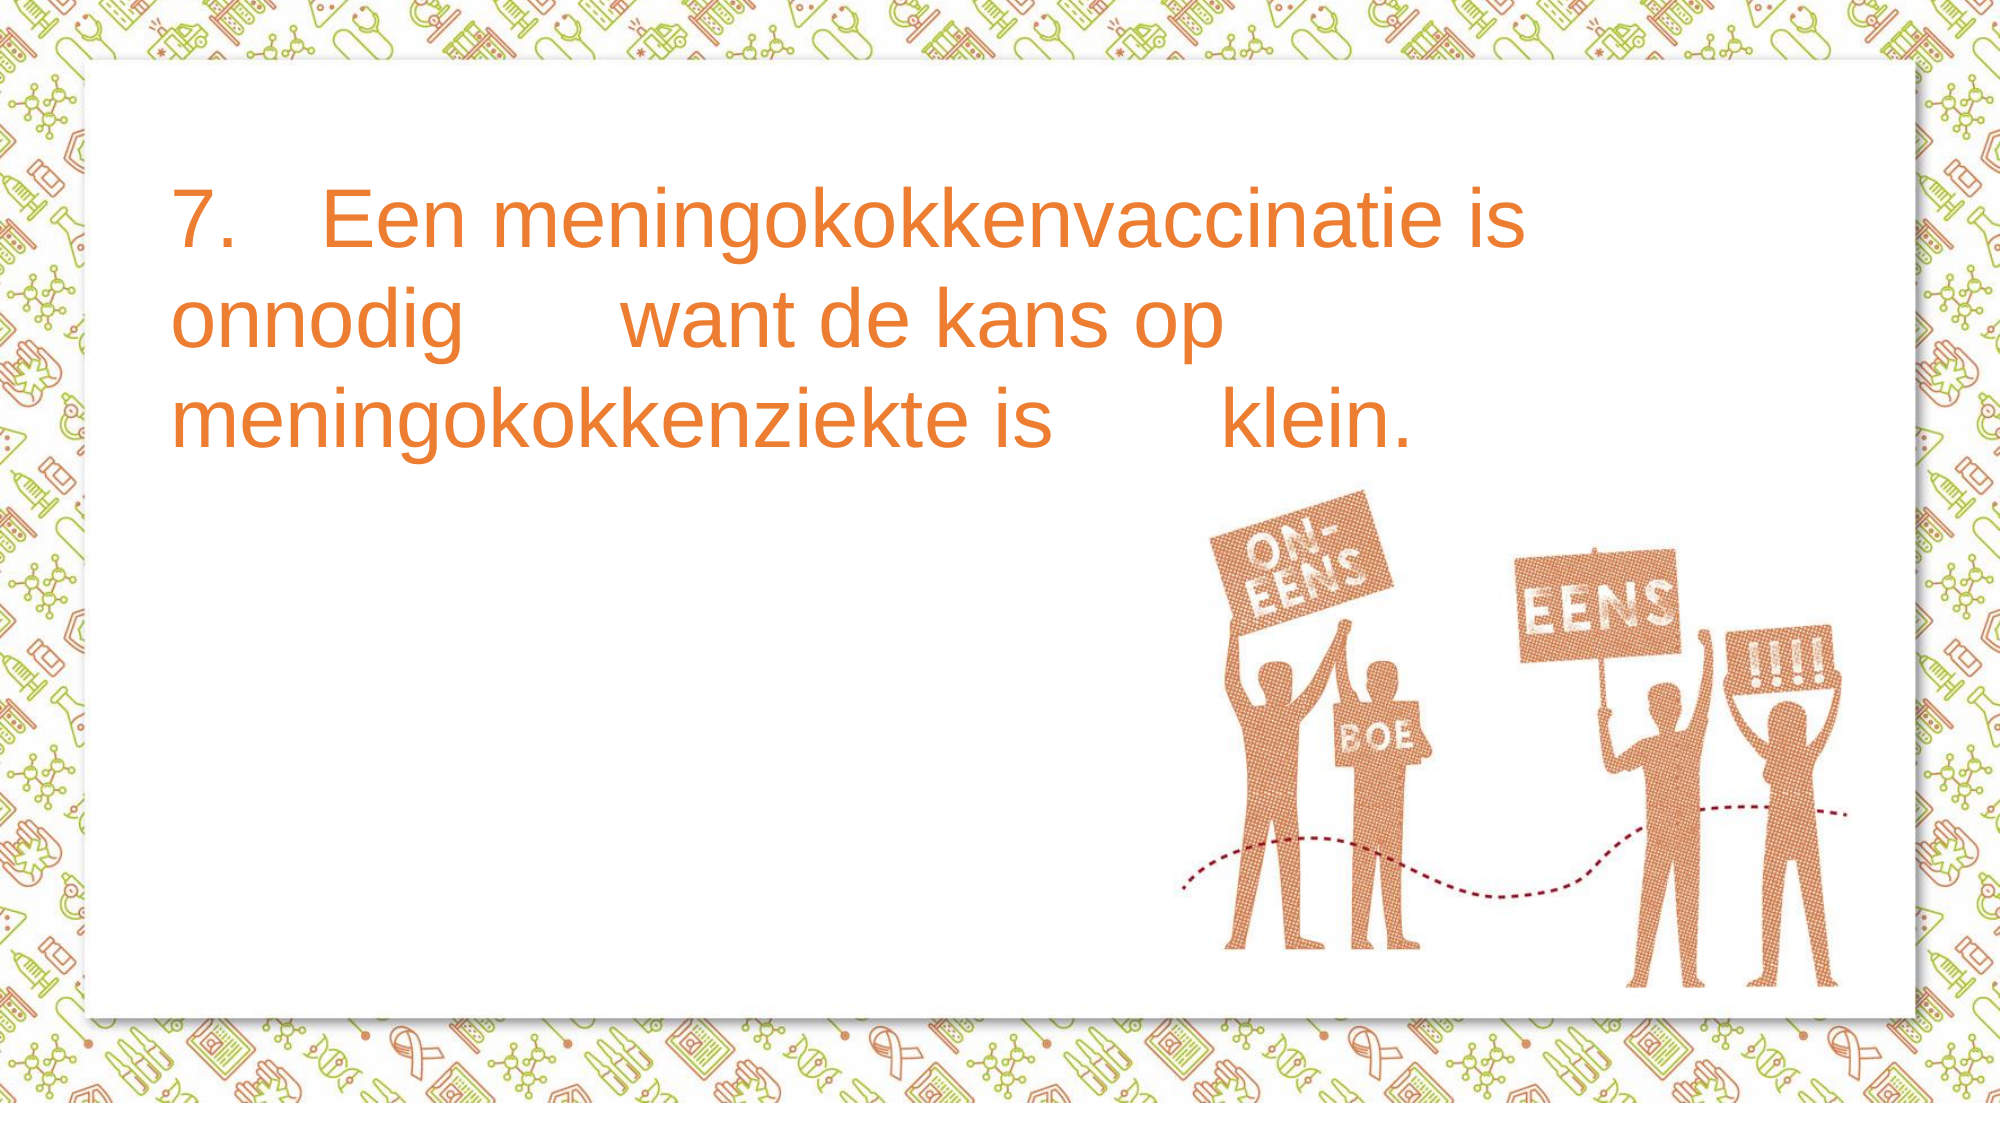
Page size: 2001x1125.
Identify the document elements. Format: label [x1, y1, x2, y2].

list [0, 0, 2000, 1103]
